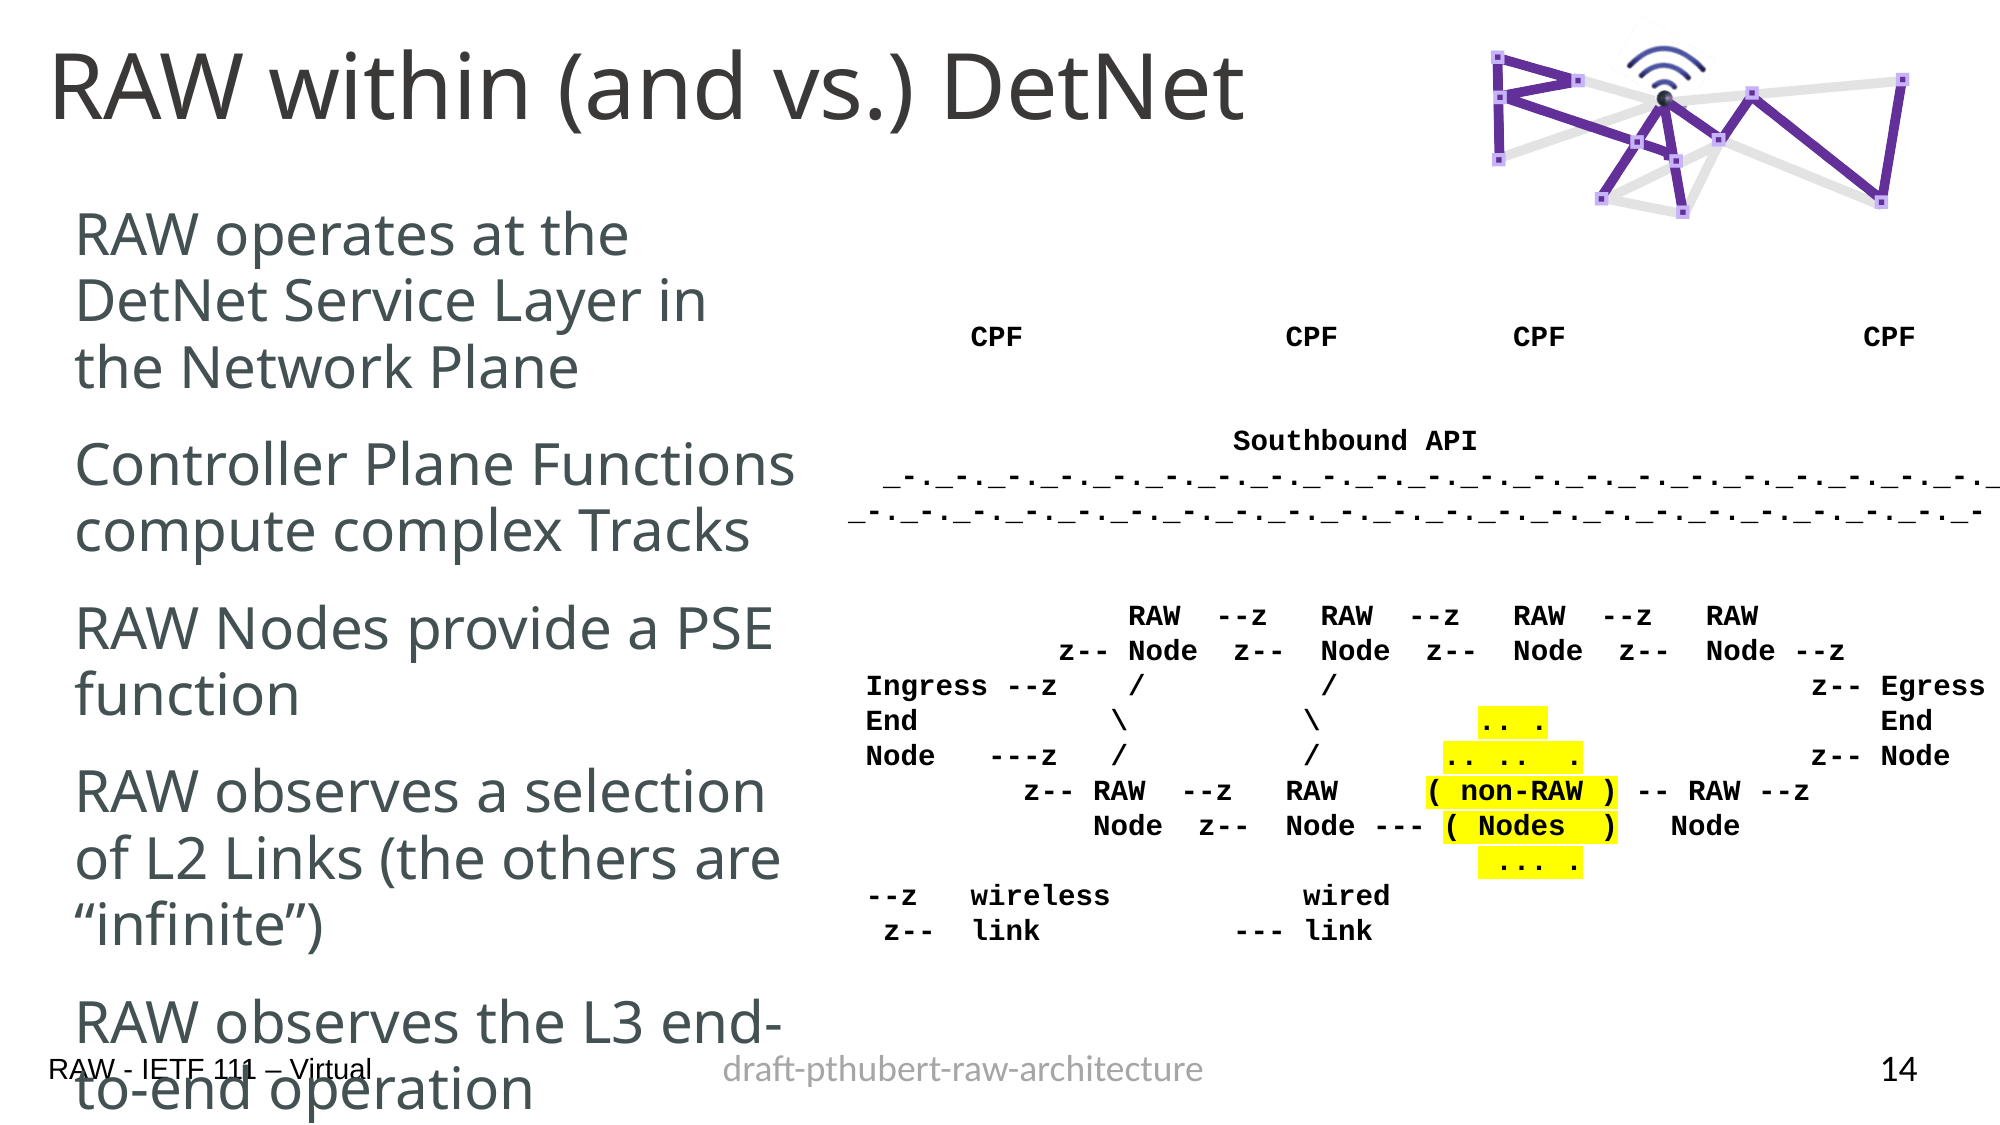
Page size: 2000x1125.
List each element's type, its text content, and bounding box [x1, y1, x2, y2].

text_box CPF CPF CPF CPF Southbound API _-._-._-._-._-._-._-._-._-._-._-._-._-._-._-._-._-._-._-._-._-._- _-._-._-._-._-._-._-._-._-._-._-._-._-._-._-._-._-._-._-._-._-._- RAW --z RAW --z RAW --z RAW z-- Node z-- Node z-- Node z-- Node --z Ingress --z / / z-- Egress End \ \ .. . End Node ---z / / .. .. . z-- Node z-- RAW --z RAW ( non-RAW ) -- RAW --z Node z-- Node --- ( Nodes ) Node ... . --z wireless wired z-- link --- link [815, 279, 2000, 954]
picture [1464, 0, 1956, 239]
list RAW operates at the DetNet Service Layer in the Network Plane Controller Plane Functions compute complex Tracks RAW Nodes provide a PSE function RAW observes a selection of L2 Links (the others are “infinite”) RAW observes the L3 end-to-end operation [62, 160, 816, 996]
title RAW within (and vs.) DetNet [32, 24, 1909, 162]
text_box draft-pthubert-raw-architecture [707, 1036, 1708, 1097]
slide_number 14 [1708, 1036, 1933, 1097]
